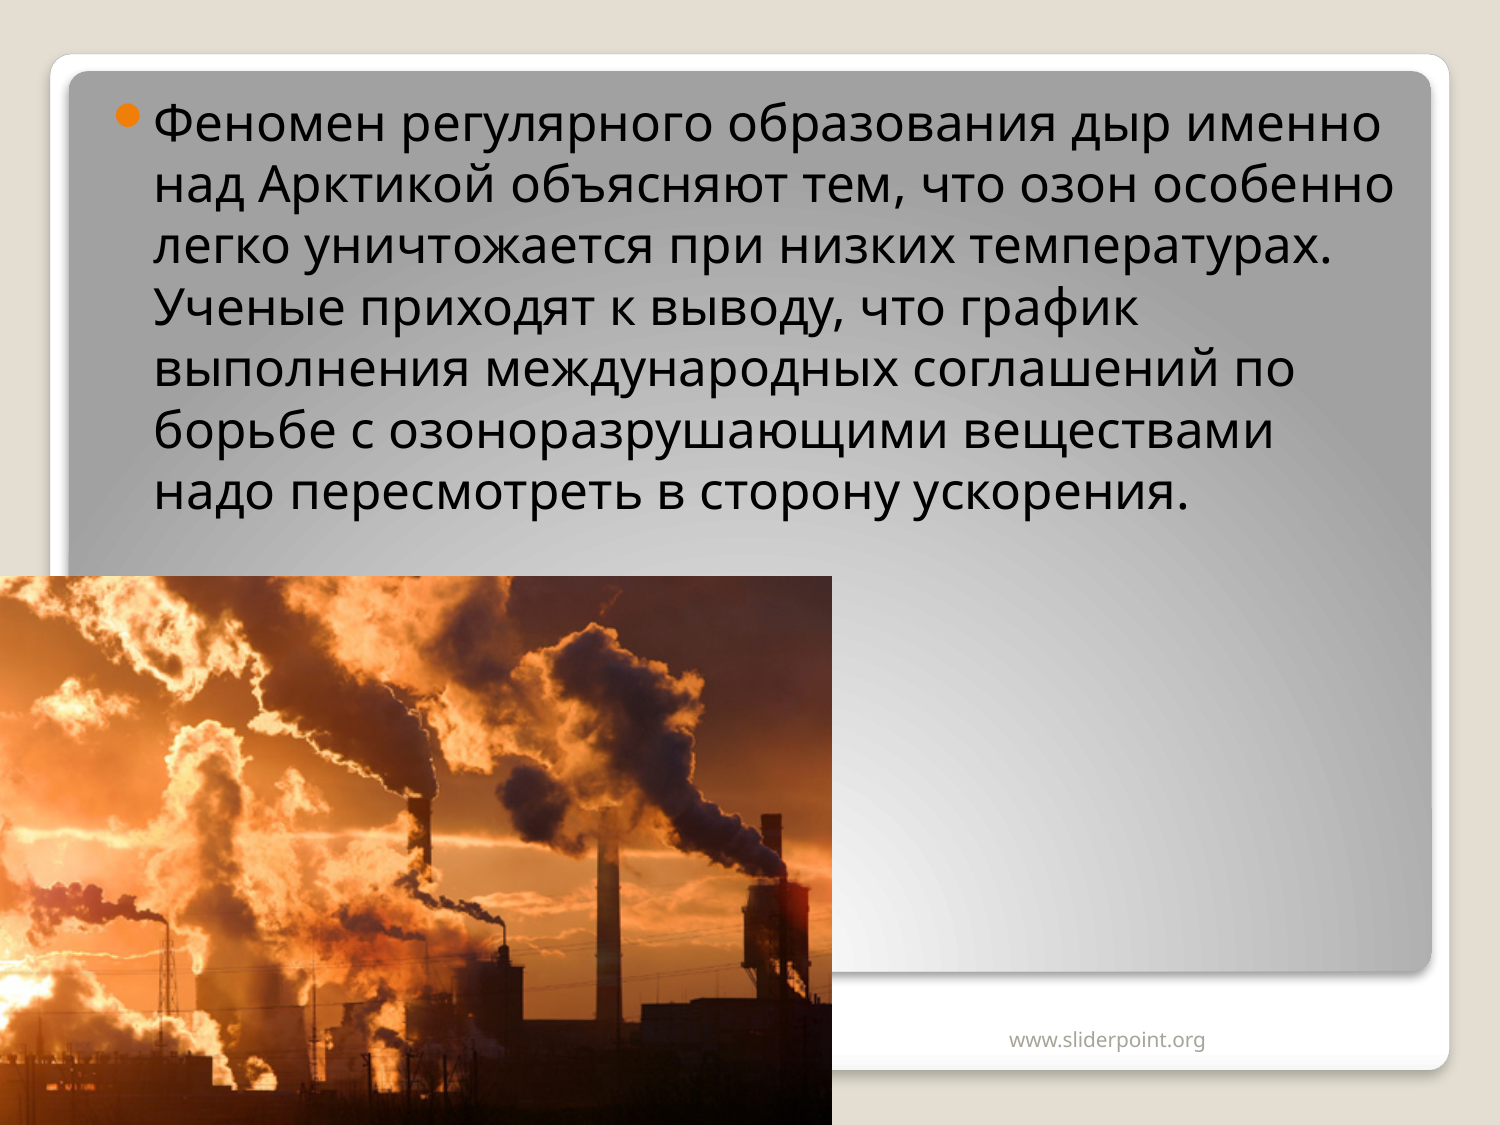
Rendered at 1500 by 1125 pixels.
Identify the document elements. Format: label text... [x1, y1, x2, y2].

list Феномен регулярного образования дыр именно над Арктикой объясняют тем, что озон особенно легко уничтожается при низких температурах. Ученые приходят к выводу, что график выполнения международных соглашений по борьбе с озоноразрушающими веществами надо пересмотреть в сторону ускорения. [82, 75, 1425, 588]
picture [0, 576, 832, 1125]
footer www.sliderpoint.org [994, 1002, 1370, 1063]
